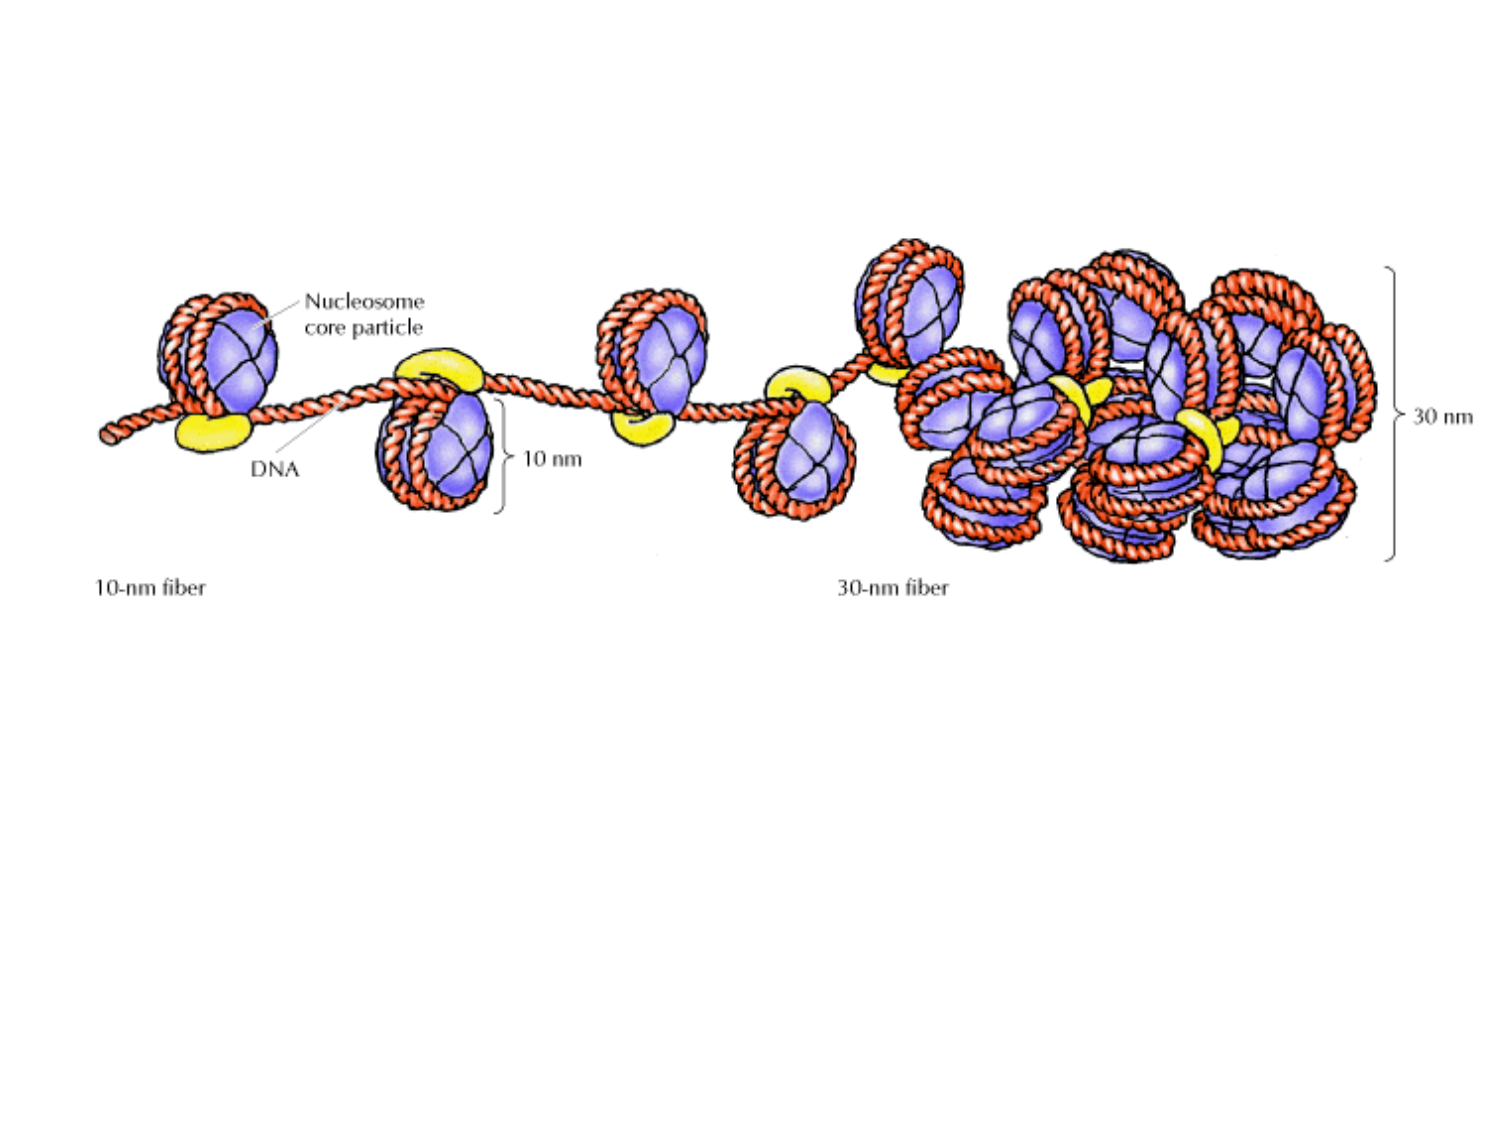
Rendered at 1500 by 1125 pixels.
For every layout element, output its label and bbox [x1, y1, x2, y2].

picture [92, 237, 1485, 610]
